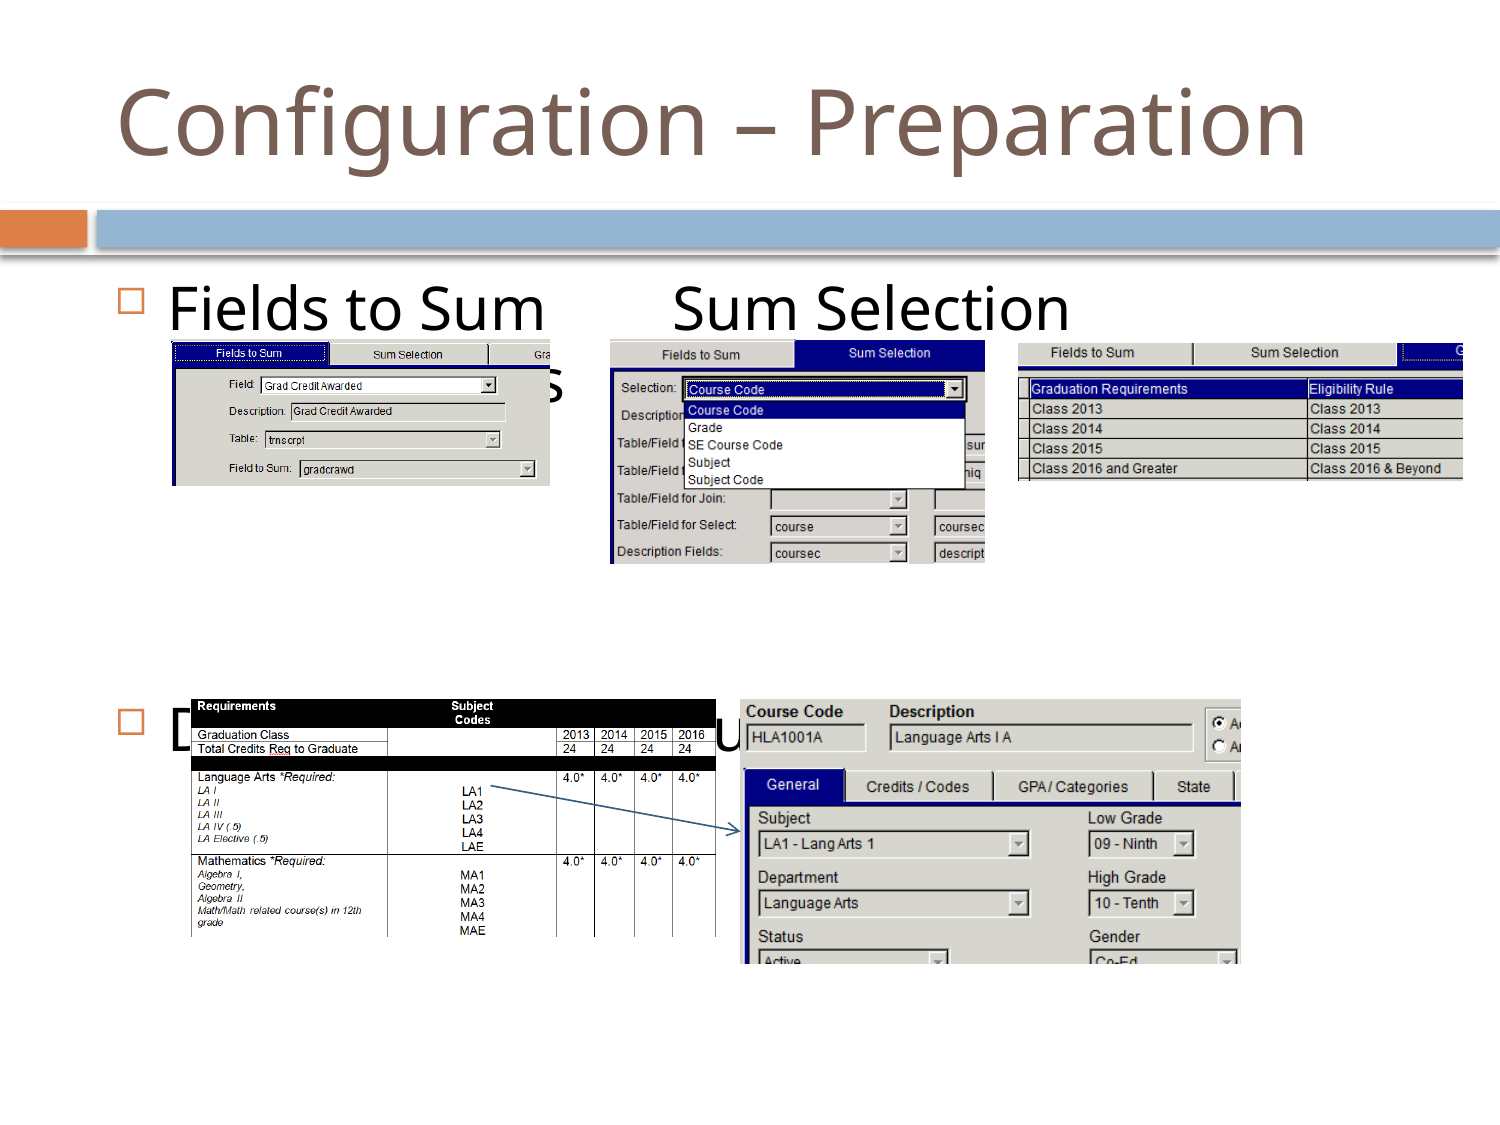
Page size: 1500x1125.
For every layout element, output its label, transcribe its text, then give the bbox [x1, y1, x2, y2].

list Fields to Sum Sum Selection Requirements District Courses > Subject Code [100, 262, 1475, 1000]
picture [171, 338, 551, 486]
picture [190, 699, 716, 938]
picture [1018, 343, 1464, 482]
picture [740, 699, 1241, 964]
picture [610, 338, 985, 564]
title Configuration – Preparation [100, 37, 1438, 200]
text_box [490, 785, 741, 832]
